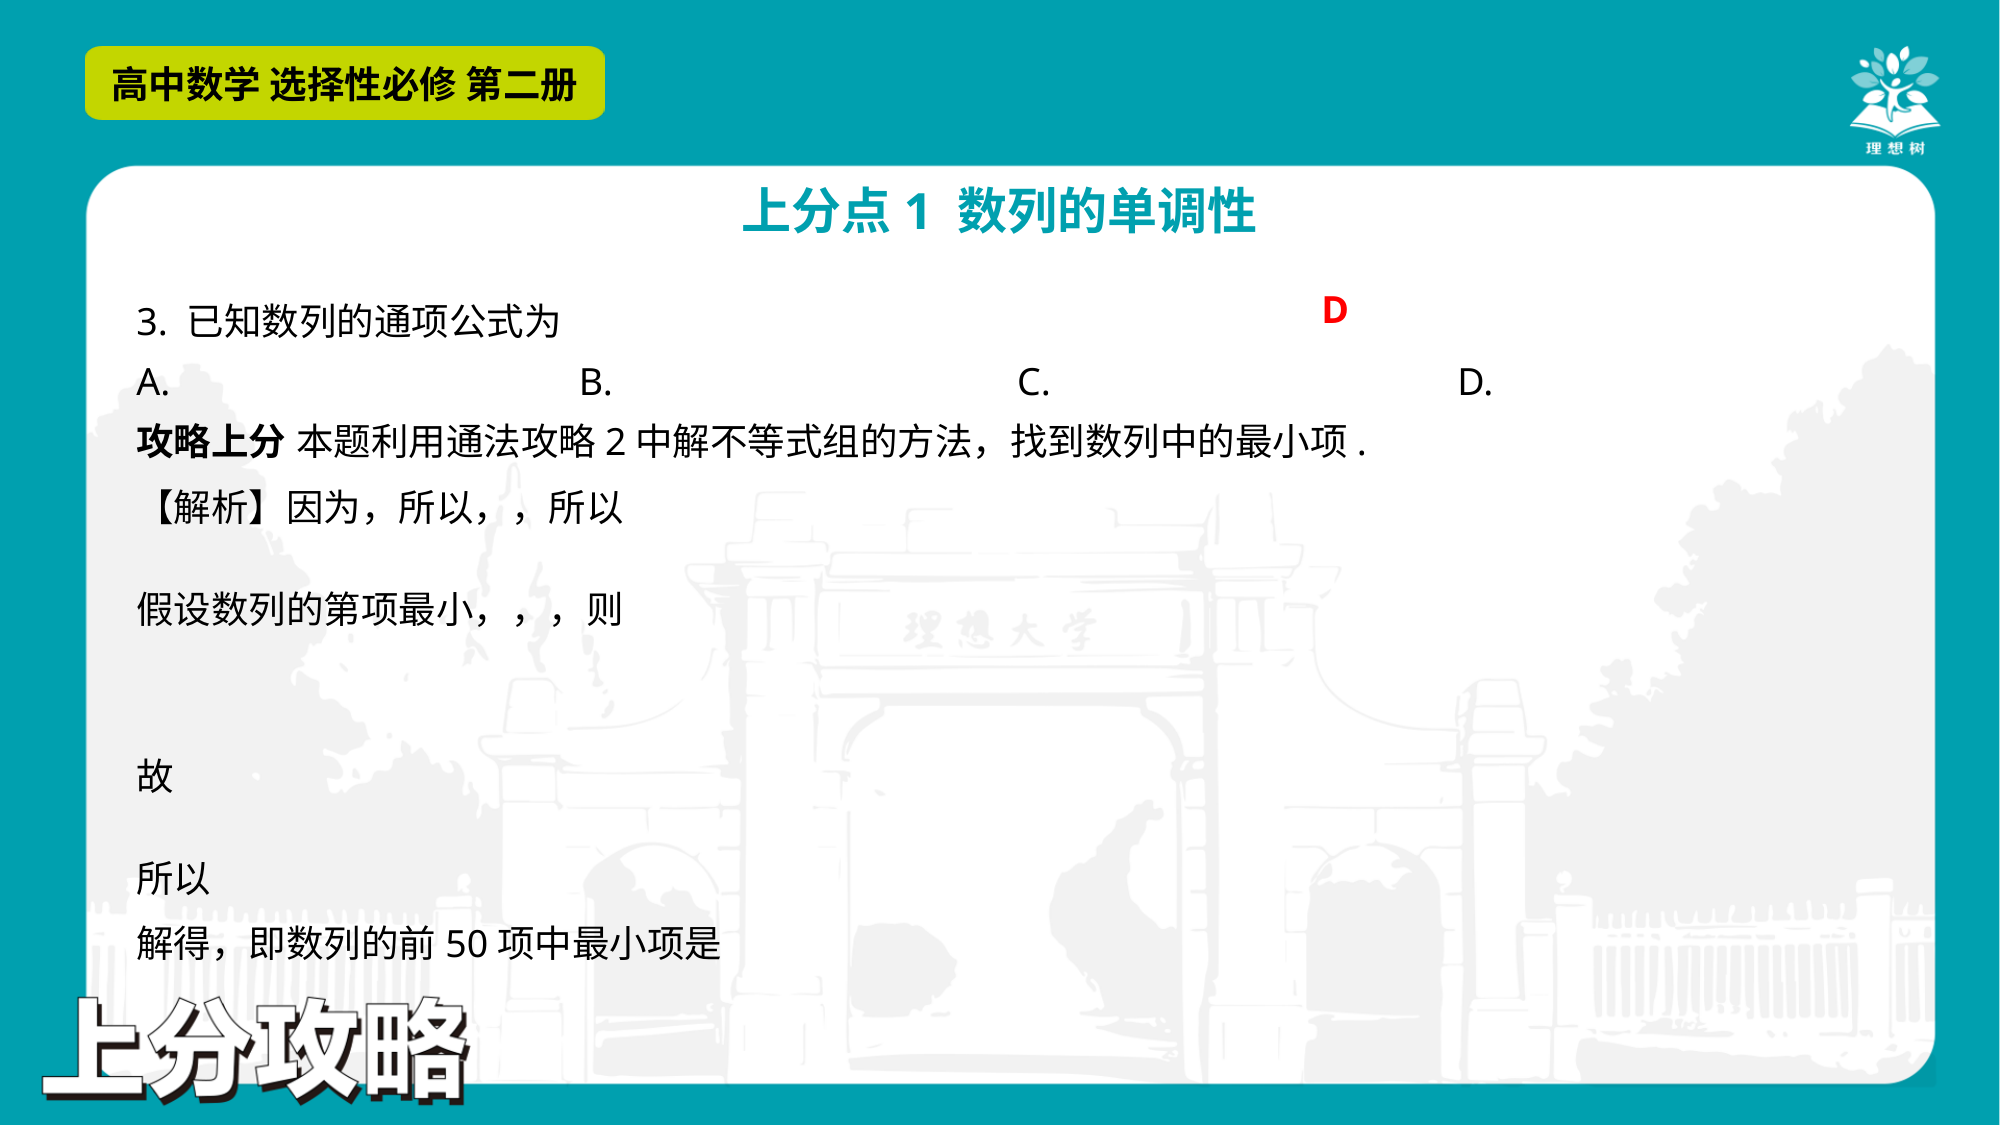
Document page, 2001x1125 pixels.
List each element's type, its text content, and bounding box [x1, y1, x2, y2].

text_box 攻略上分 本题利用通法攻略2中解不等式组的方法，找到数列中的最小项. [136, 396, 1865, 456]
picture [0, 0, 2000, 1125]
text_box D [1308, 285, 1363, 330]
